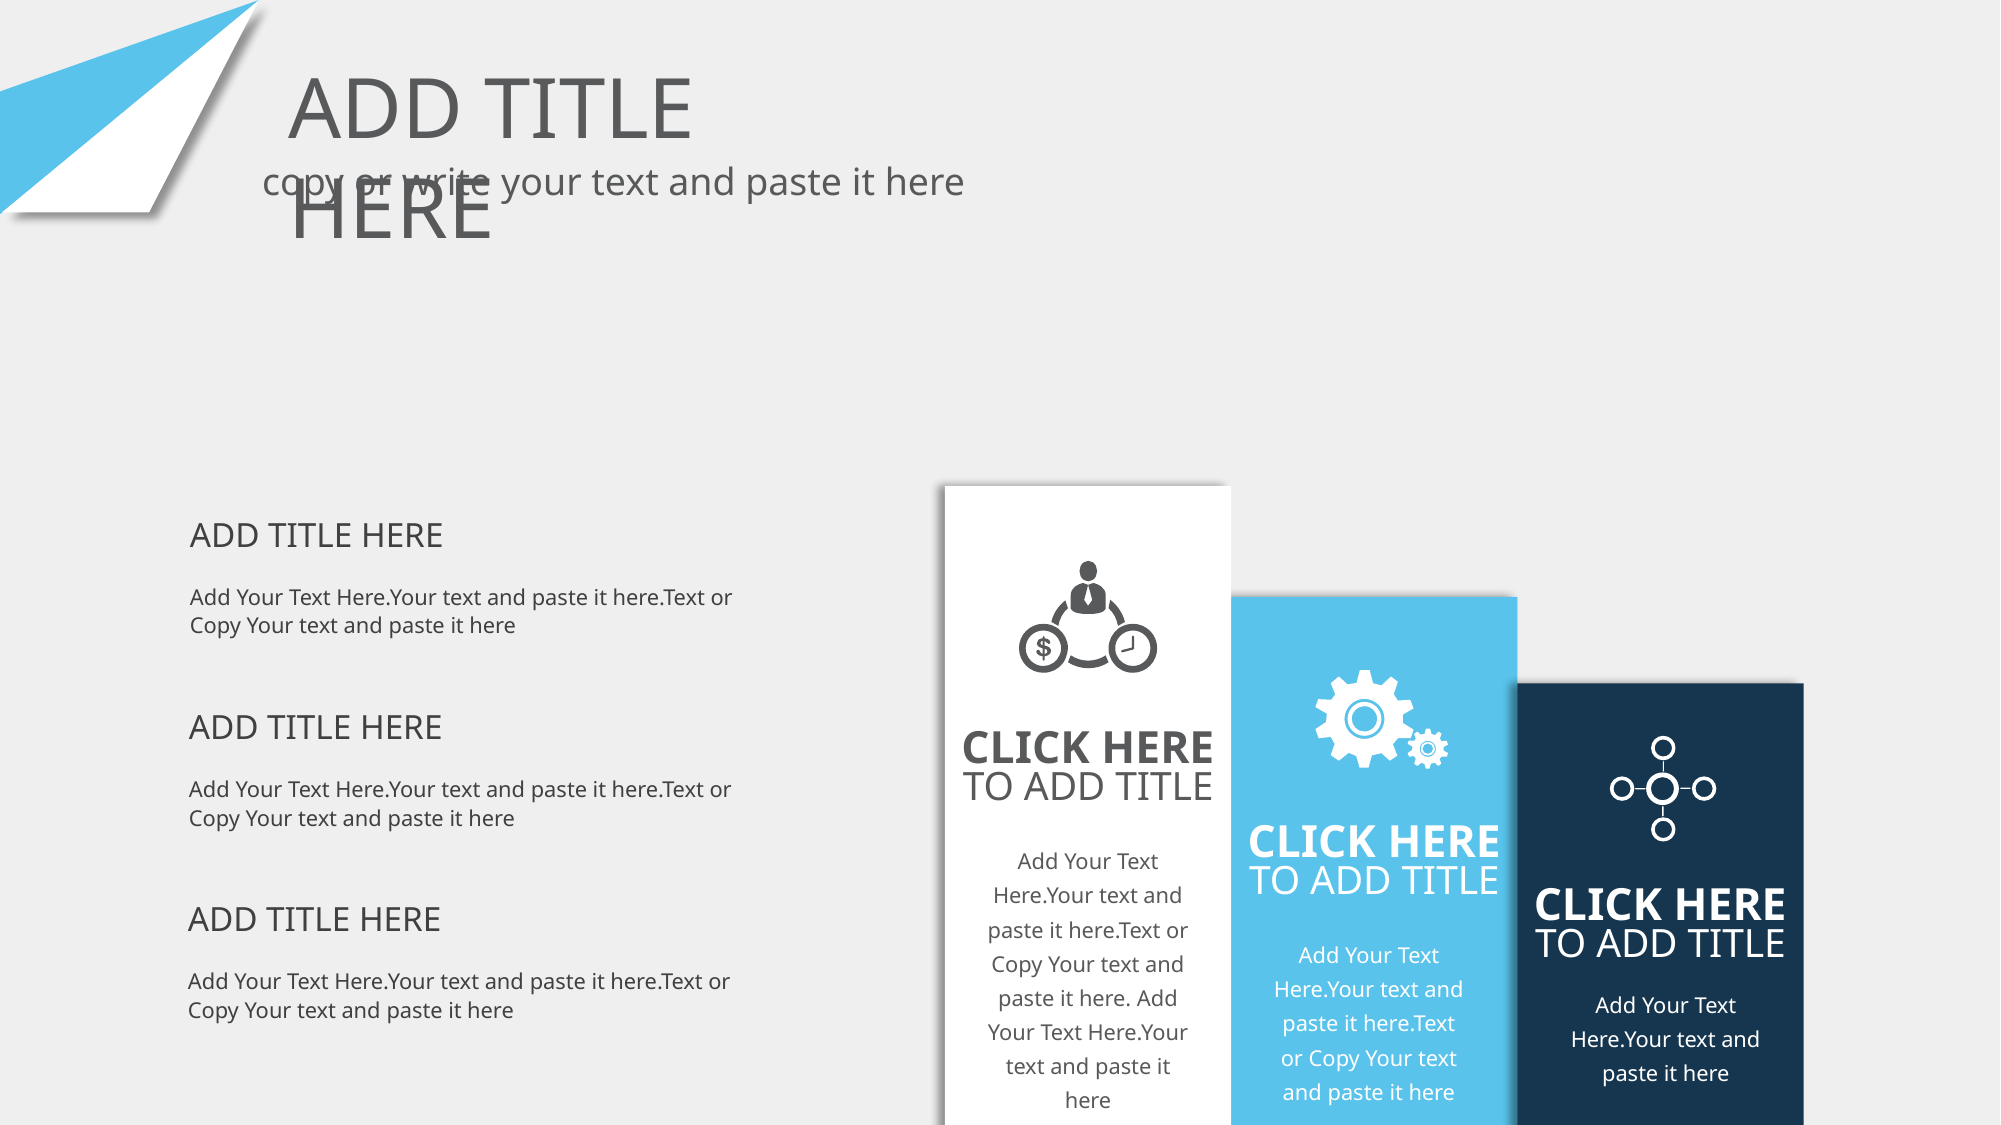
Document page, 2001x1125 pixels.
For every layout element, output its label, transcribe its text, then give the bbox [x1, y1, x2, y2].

text_box Add Your Text Here.Your text and paste it here.Text or Copy Your text and paste it here [173, 957, 766, 1094]
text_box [1517, 683, 1804, 1125]
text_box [1232, 596, 1518, 1125]
text_box Add Your Text Here.Your text and paste it here.Text or Copy Your text and paste it here [174, 765, 767, 902]
text_box Add Your Text Here.Your text and paste it here.Text or Copy Your text and paste it here [175, 573, 768, 710]
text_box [0, 0, 260, 215]
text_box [273, 48, 955, 212]
text_box ADD TITLE HERE [175, 483, 501, 562]
text_box ADD TITLE HERE [174, 675, 500, 754]
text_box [944, 485, 1232, 1125]
text_box ADD TITLE HERE [173, 867, 499, 946]
